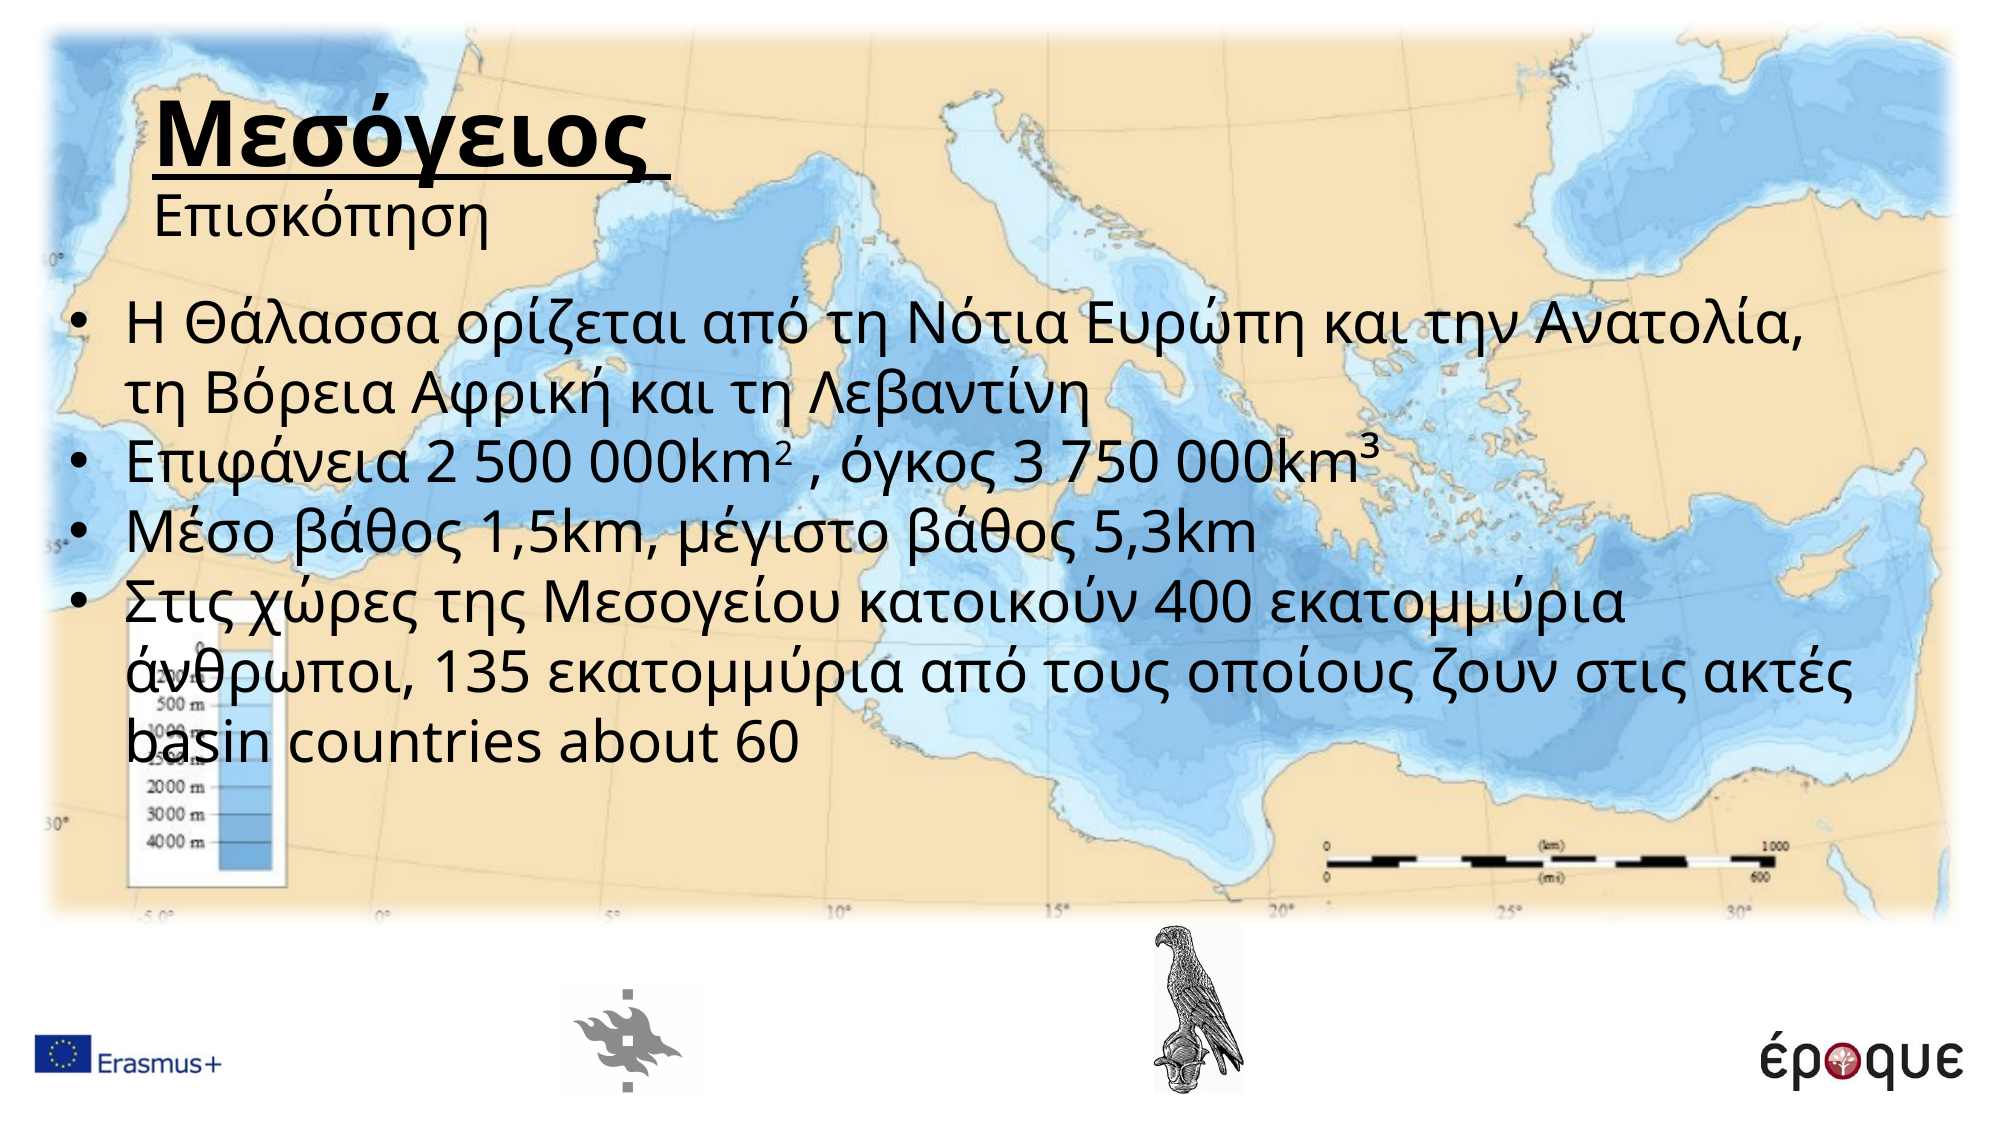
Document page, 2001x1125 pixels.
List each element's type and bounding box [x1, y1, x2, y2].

picture [1154, 925, 1244, 1094]
picture [556, 981, 704, 1100]
picture [1761, 1031, 1963, 1091]
picture [33, 1024, 223, 1084]
list [37, 22, 1963, 926]
